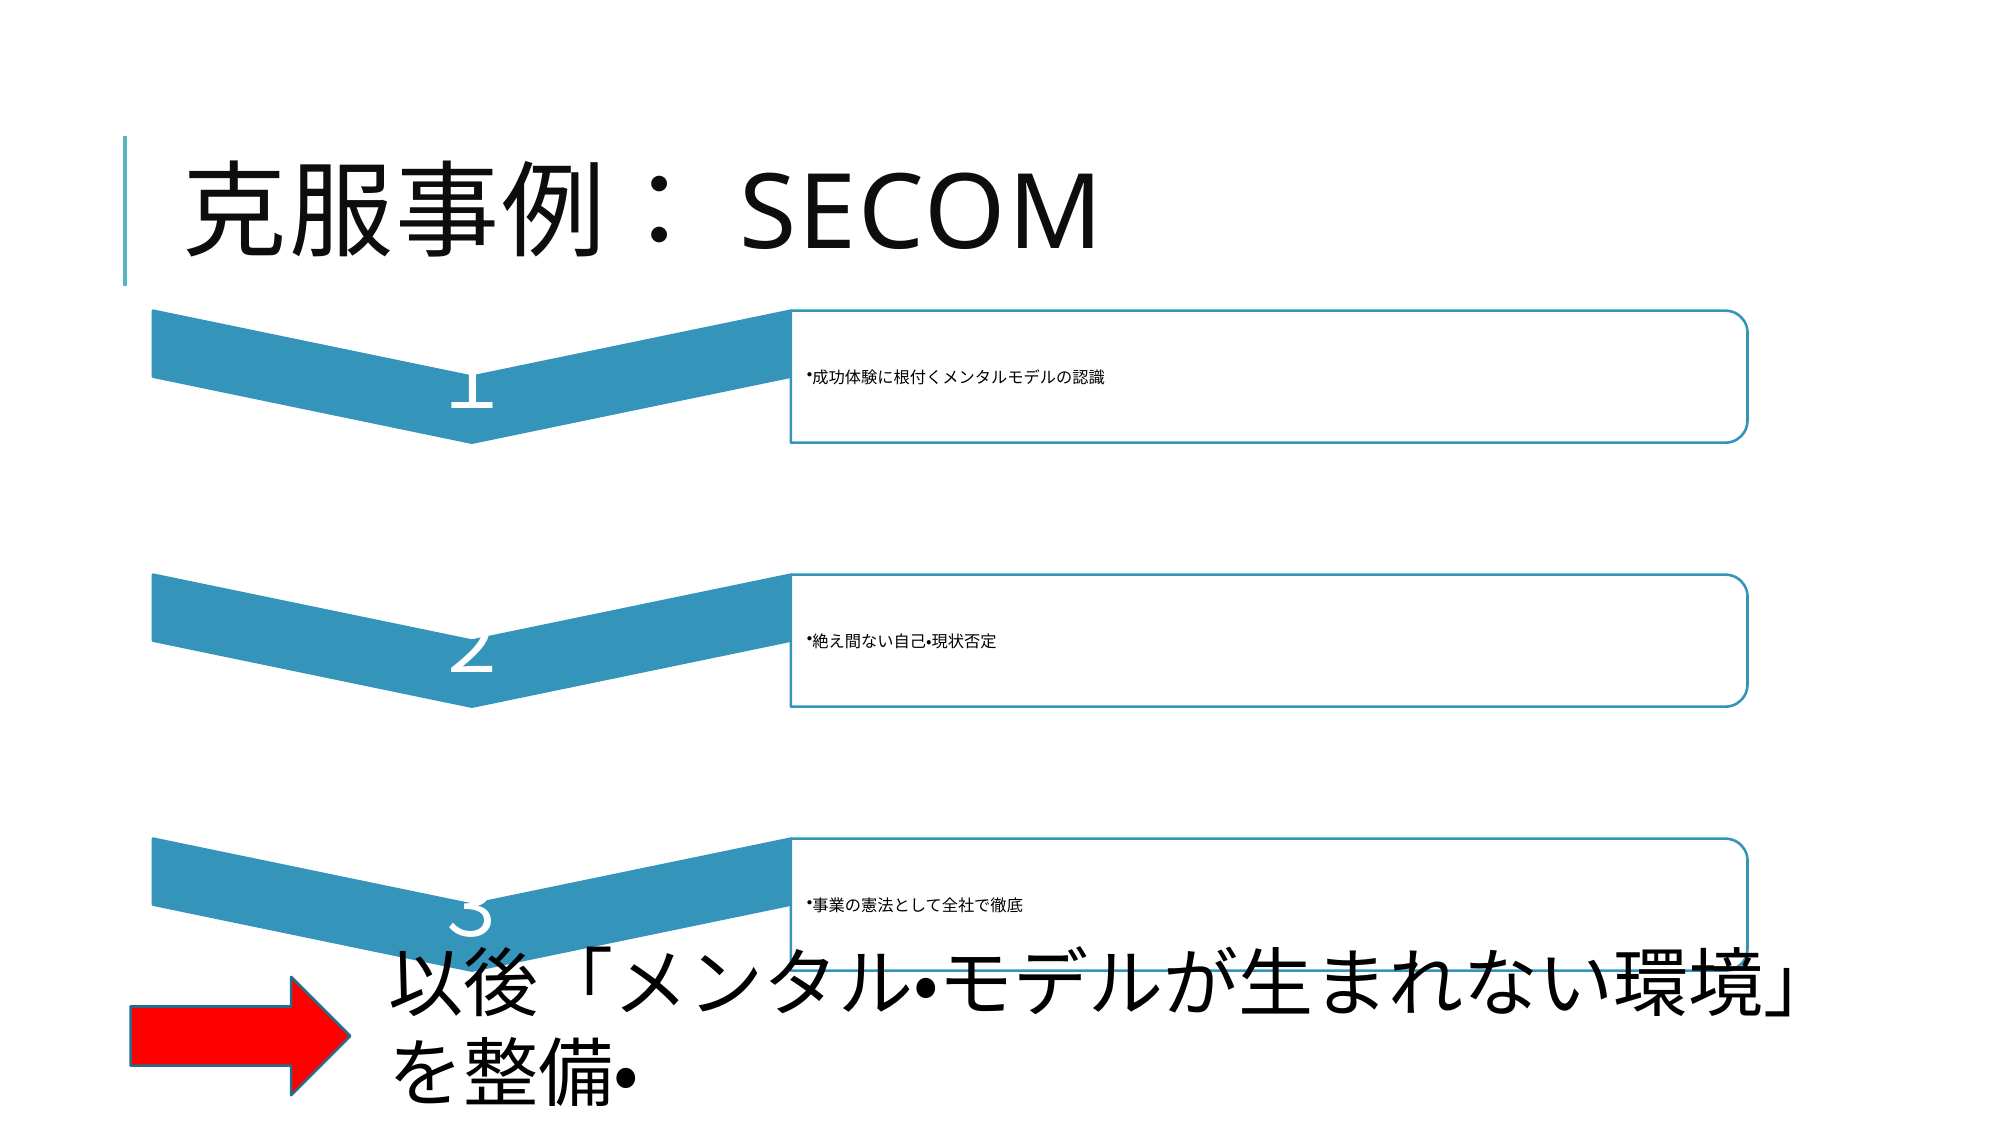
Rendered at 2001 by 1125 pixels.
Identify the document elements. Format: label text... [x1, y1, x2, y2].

title 克服事例：SECOM [168, 96, 1763, 342]
text_box 以後「メンタル・モデルが生まれない環境」 を整備・ [373, 928, 2000, 1123]
text_box [129, 980, 352, 1097]
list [152, 310, 1748, 971]
